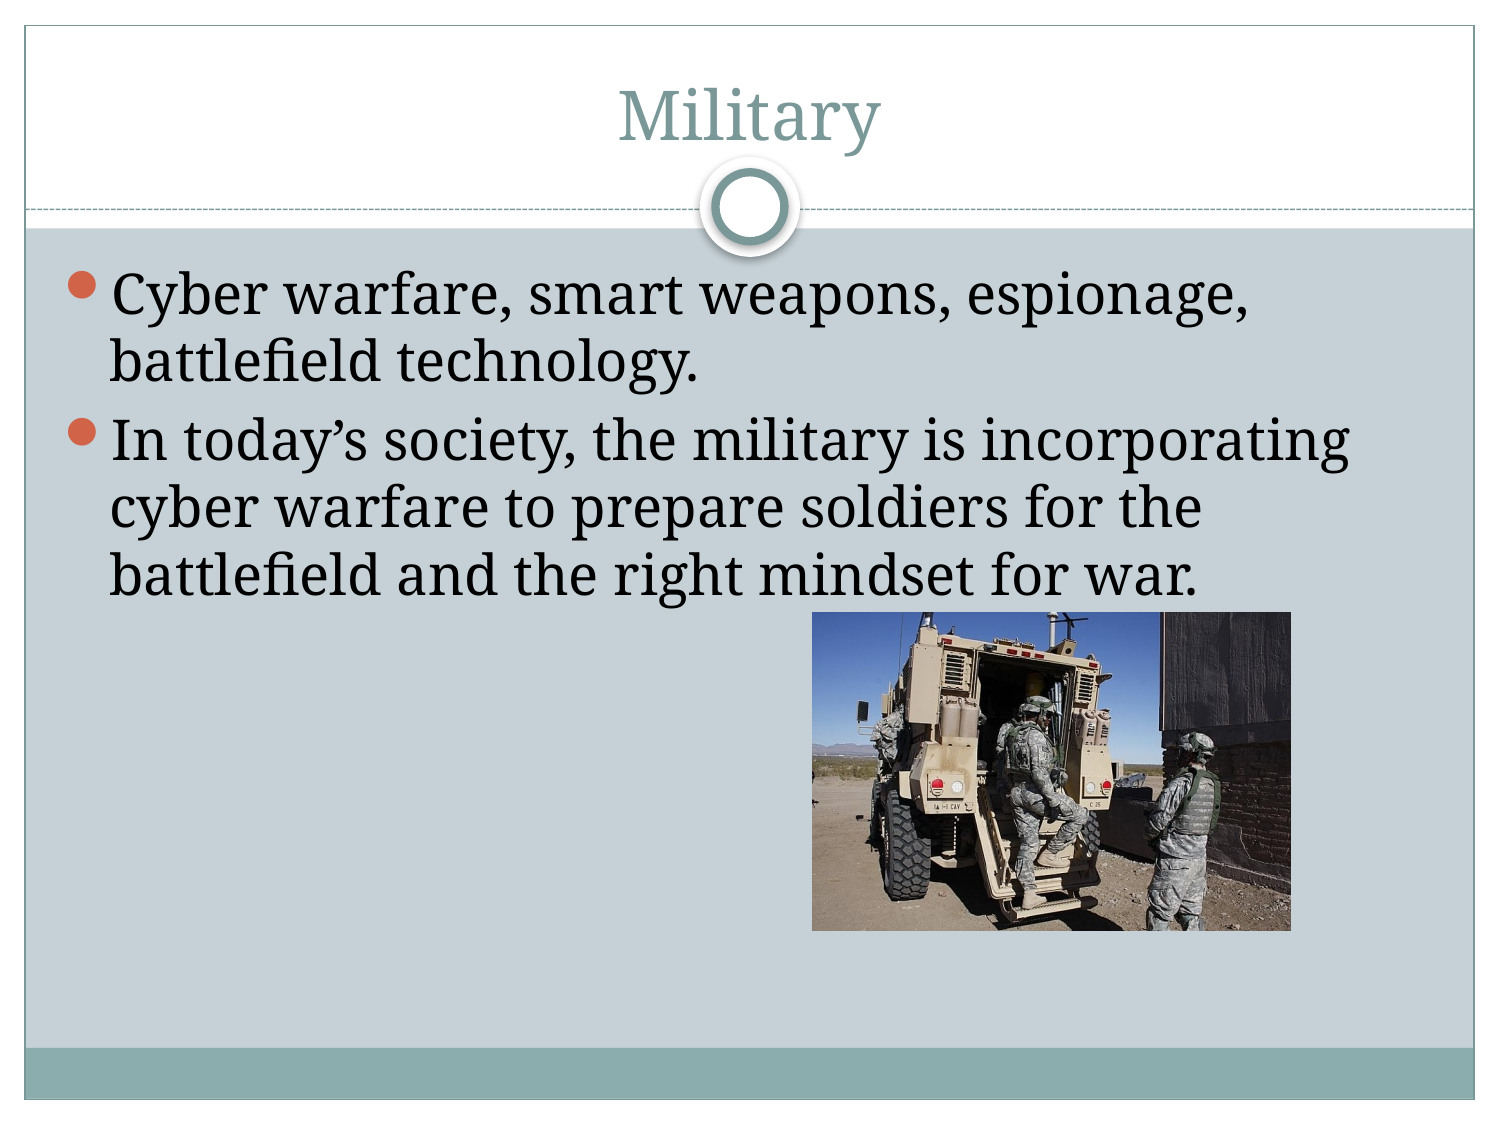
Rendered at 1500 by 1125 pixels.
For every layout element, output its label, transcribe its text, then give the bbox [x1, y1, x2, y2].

list Cyber warfare, smart weapons, espionage, battlefield technology. In today’s society, the military is incorporating cyber warfare to prepare soldiers for the battlefield and the right mindset for war. [49, 250, 1445, 1001]
picture [812, 612, 1291, 931]
title Military [49, 37, 1450, 162]
